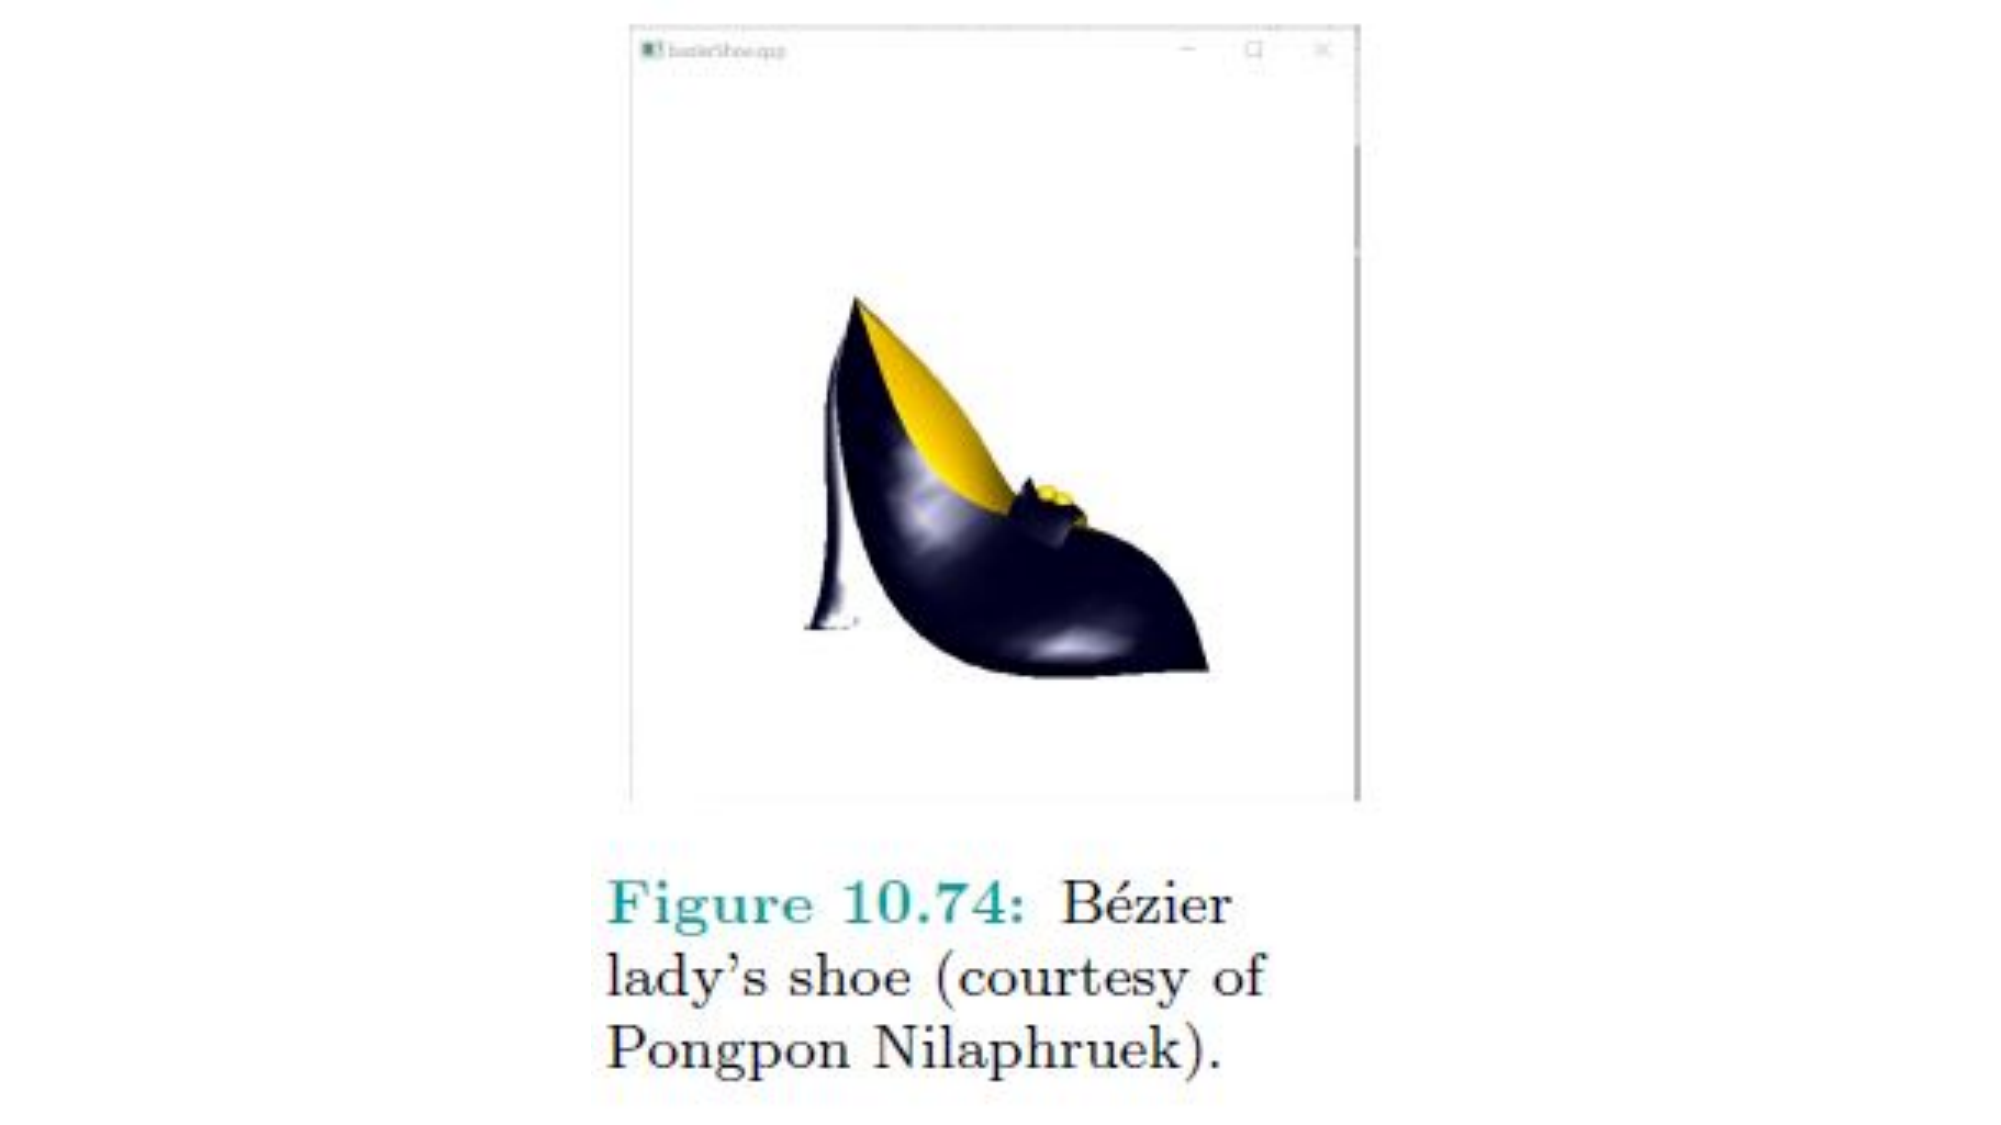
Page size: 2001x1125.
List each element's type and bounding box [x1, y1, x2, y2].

picture [591, 0, 1408, 1125]
